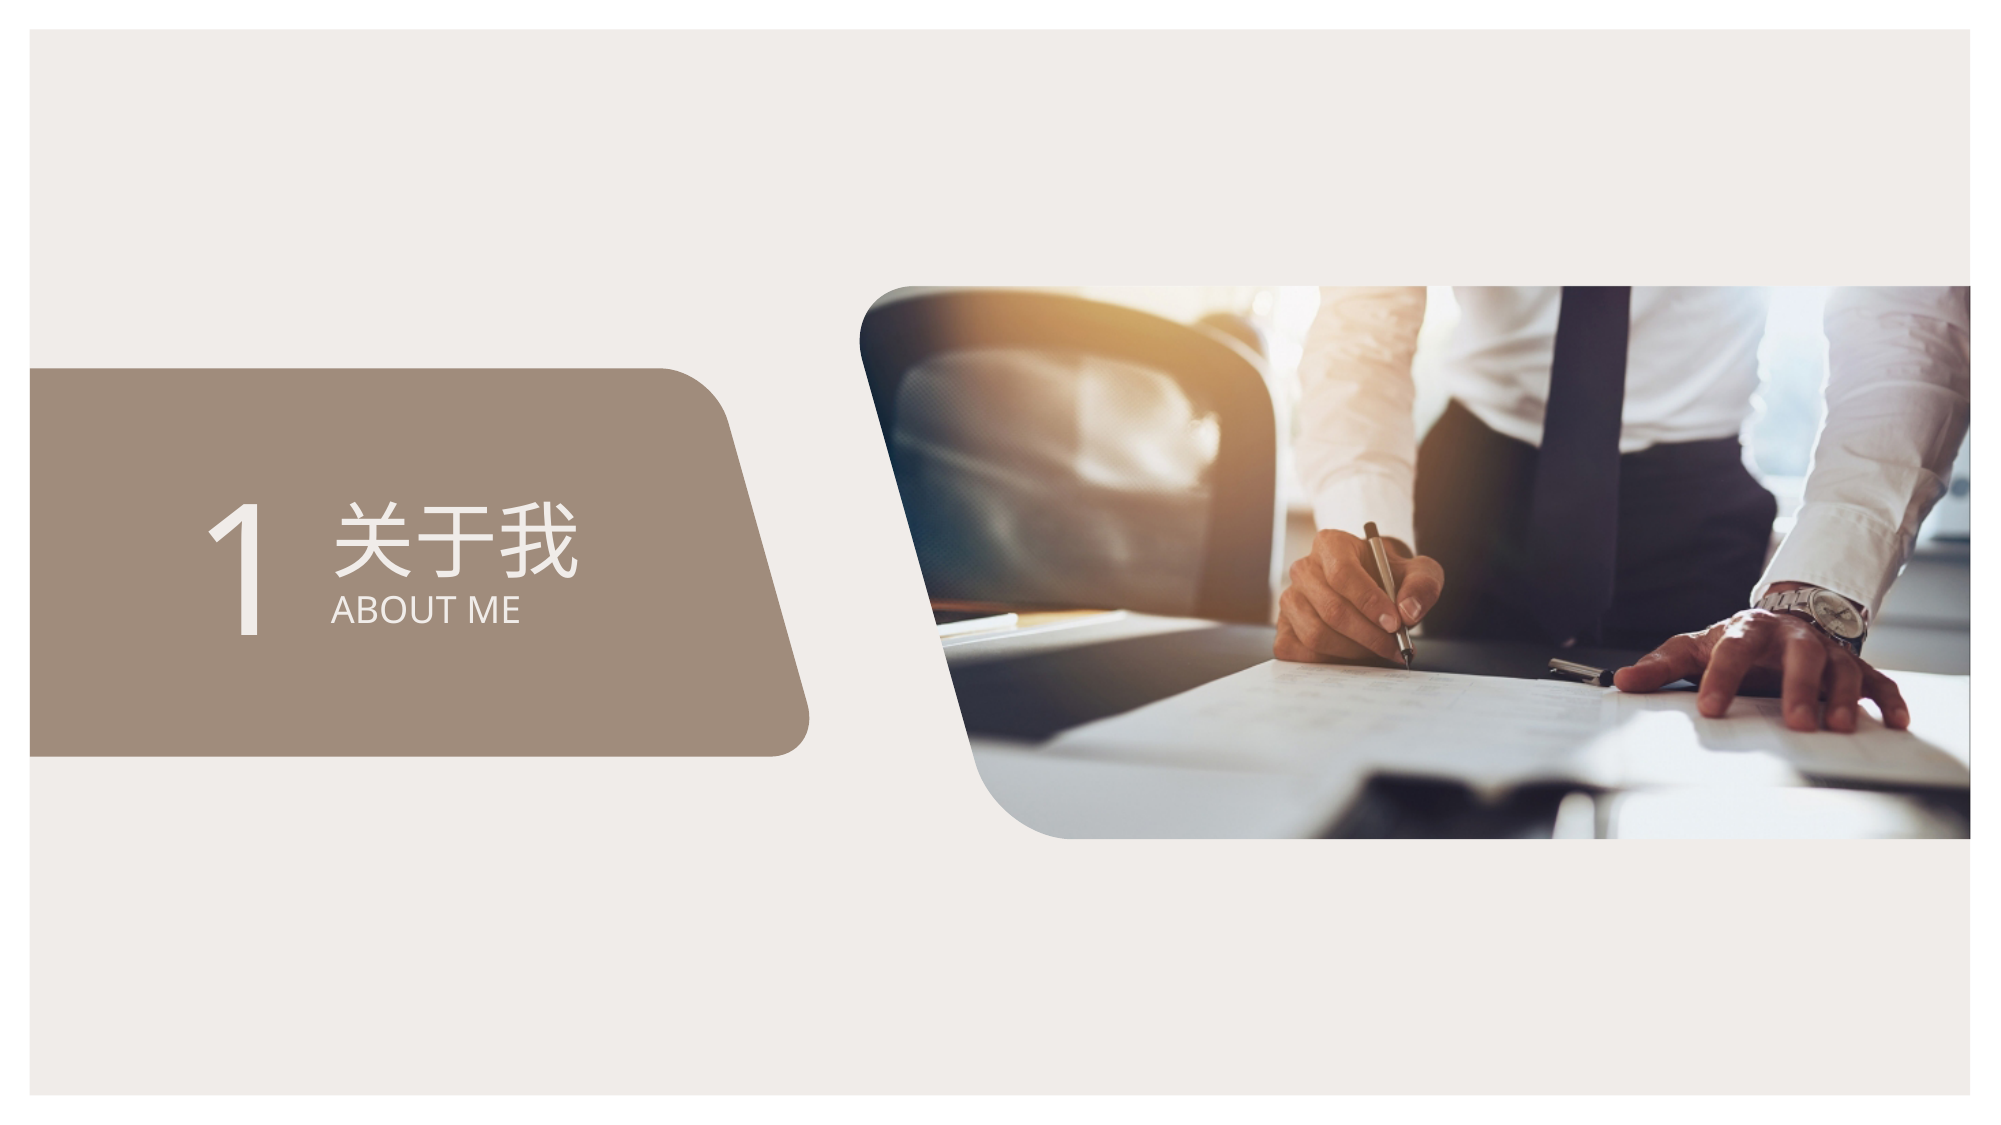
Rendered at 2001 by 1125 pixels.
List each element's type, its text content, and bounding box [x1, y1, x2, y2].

text_box [29, 368, 810, 757]
text_box ABOUT ME [316, 578, 537, 639]
text_box [859, 285, 1971, 840]
text_box 1 [177, 444, 312, 680]
text_box 关于我 [316, 481, 596, 596]
